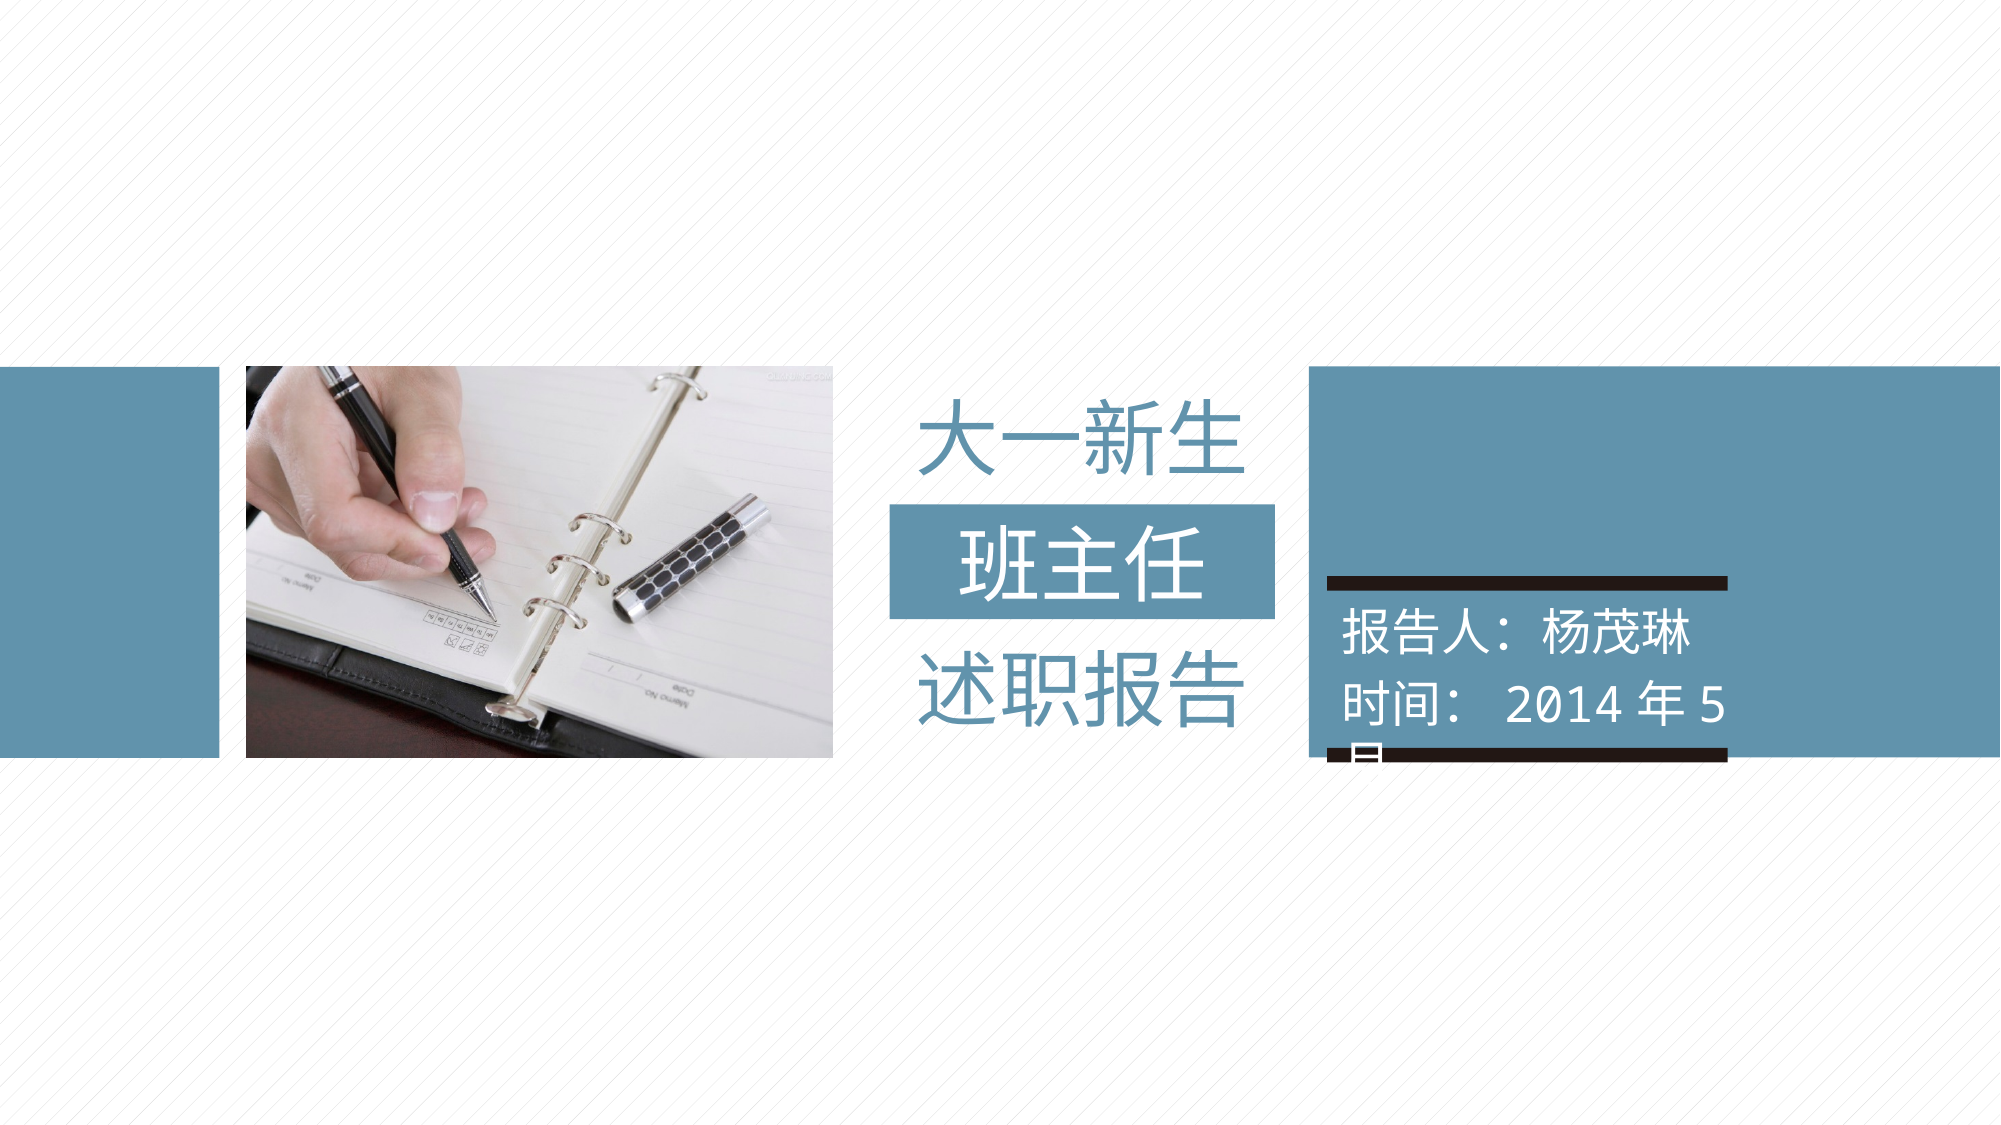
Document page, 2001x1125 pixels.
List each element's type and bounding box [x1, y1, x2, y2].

text_box [0, 366, 1275, 758]
text_box [1327, 592, 1786, 763]
text_box [1308, 365, 2000, 758]
text_box [1326, 575, 1729, 592]
